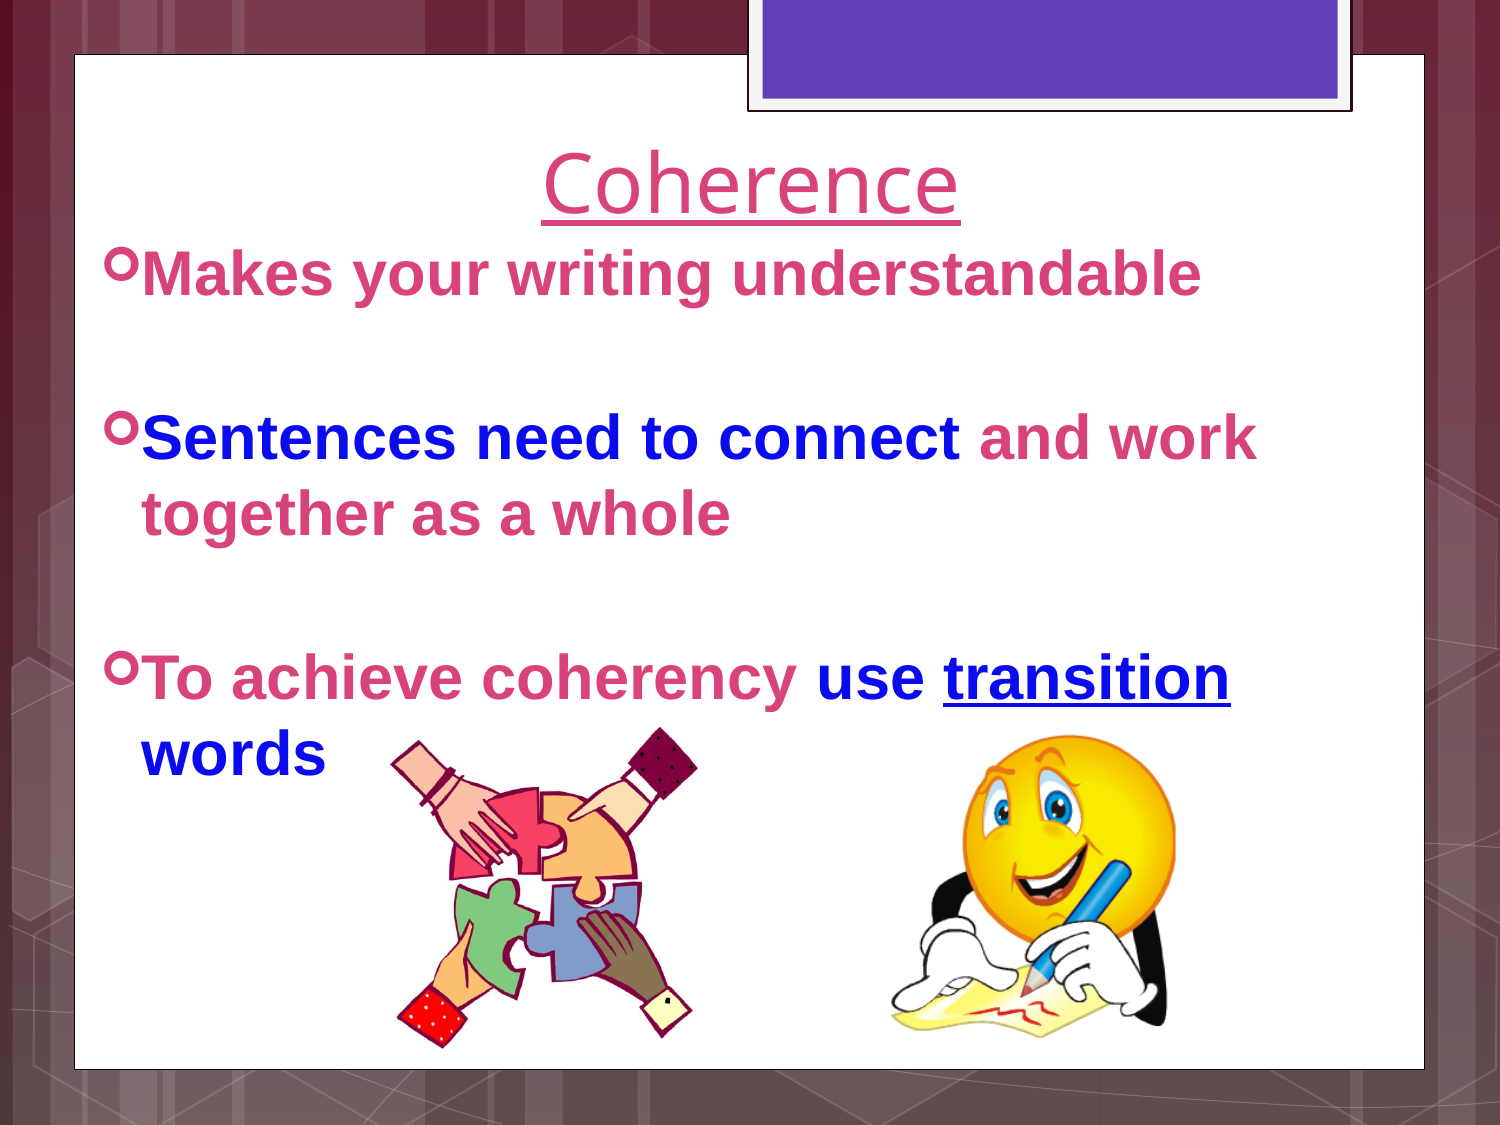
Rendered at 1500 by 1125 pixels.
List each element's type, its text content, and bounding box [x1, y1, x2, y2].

title Coherence [174, 50, 1328, 224]
list Makes your writing understandable Sentences need to connect and work together as a whole To achieve coherency use transition words [75, 224, 1425, 801]
picture [874, 724, 1212, 1051]
picture [387, 724, 701, 1051]
